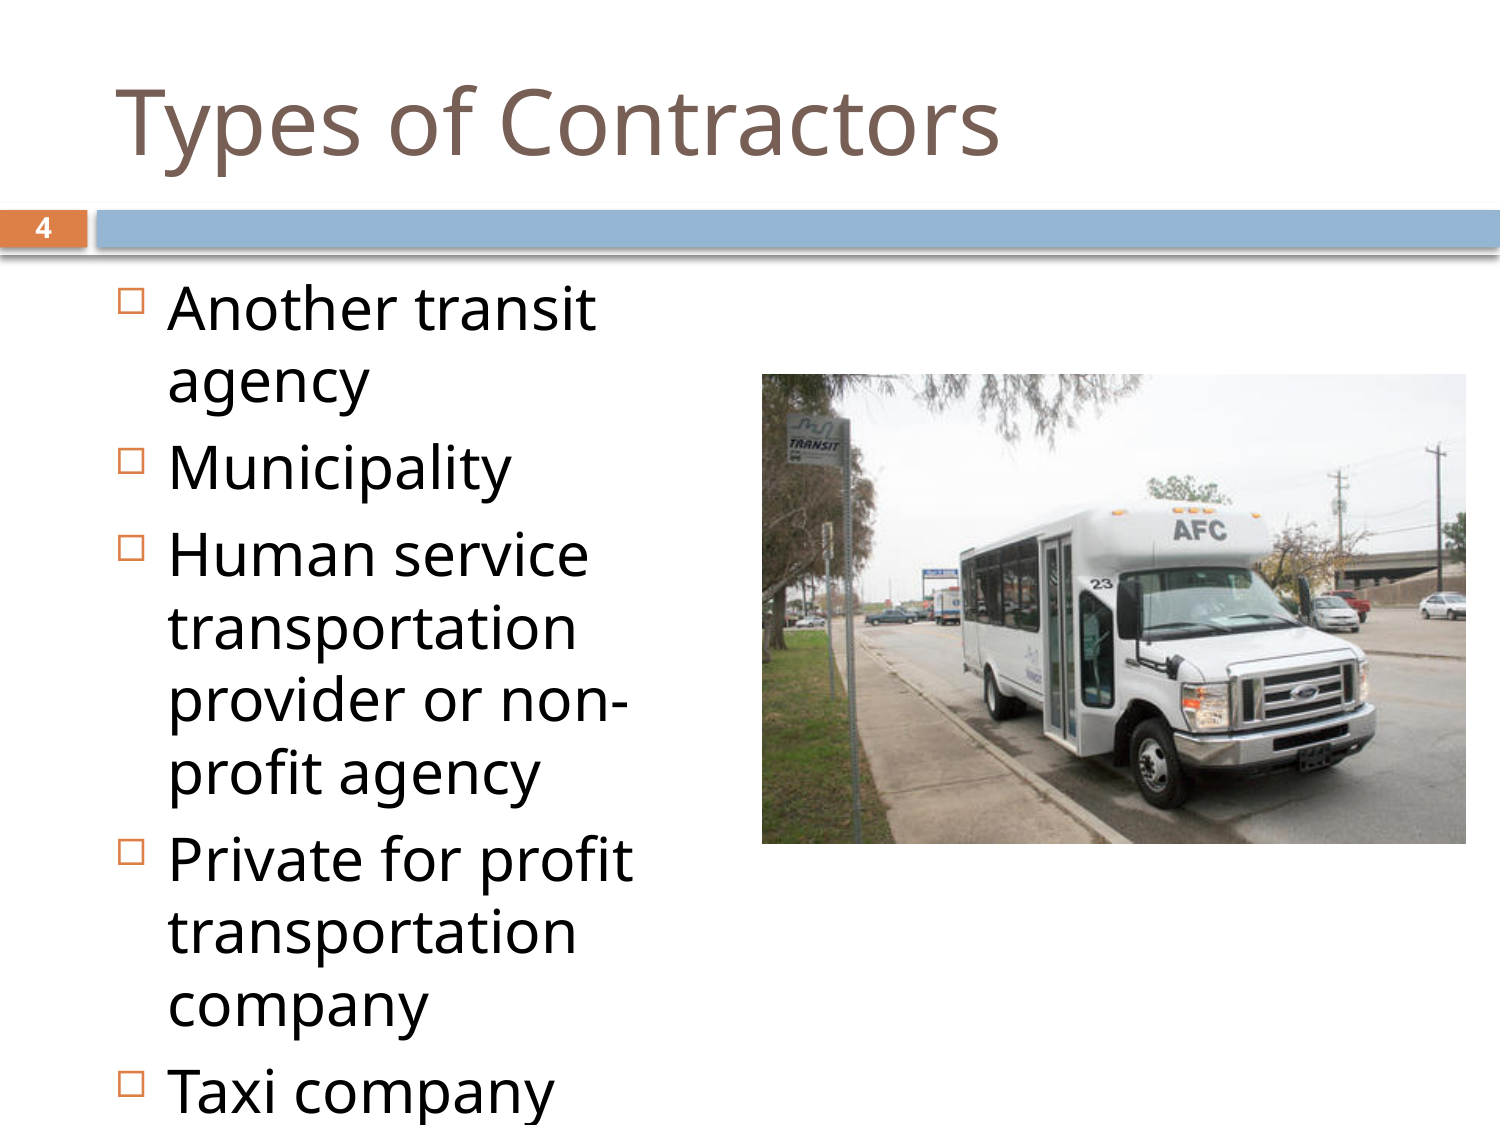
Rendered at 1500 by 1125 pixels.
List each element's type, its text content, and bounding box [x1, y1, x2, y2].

title Types of Contractors [100, 37, 1438, 200]
slide_number 4 [0, 208, 88, 249]
list Another transit agency Municipality Human service transportation provider or non-profit agency Private for profit transportation company Taxi company [100, 262, 788, 1000]
text_box [13, 0, 366, 183]
picture [762, 374, 1466, 844]
